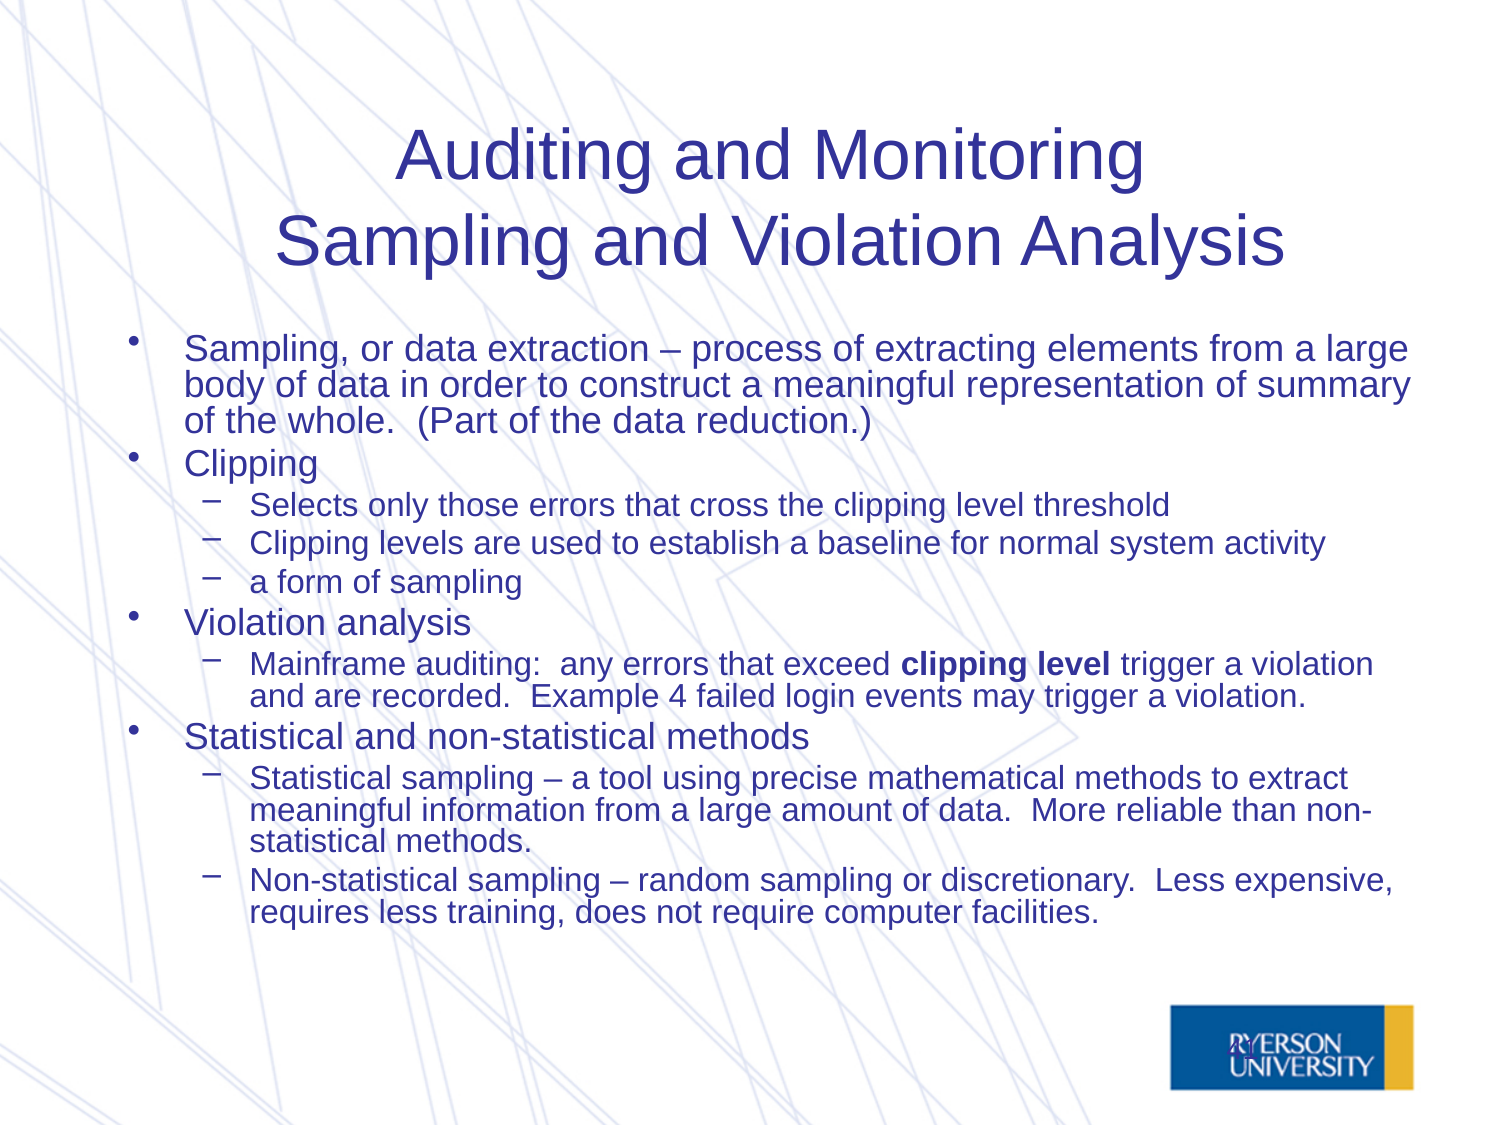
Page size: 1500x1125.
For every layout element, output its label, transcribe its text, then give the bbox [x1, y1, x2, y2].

list Sampling, or data extraction – process of extracting elements from a large body of data in order to construct a meaningful representation of summary of the whole. (Part of the data reduction.) Clipping Selects only those errors that cross the clipping level threshold Clipping levels are used to establish a baseline for normal system activity a form of sampling Violation analysis Mainframe auditing: any errors that exceed clipping level trigger a violation and are recorded. Example 4 failed login events may trigger a violation. Statistical and non-statistical methods Statistical sampling – a tool using precise mathematical methods to extract meaningful information from a large amount of data. More reliable than non-statistical methods. Non-statistical sampling – random sampling or discretionary. Less expensive, requires less training, does not require computer facilities. [112, 324, 1451, 1001]
title Auditing and Monitoring Sampling and Violation Analysis [112, 99, 1451, 288]
slide_number 41 [1198, 1022, 1275, 1102]
picture [0, 0, 1500, 1125]
